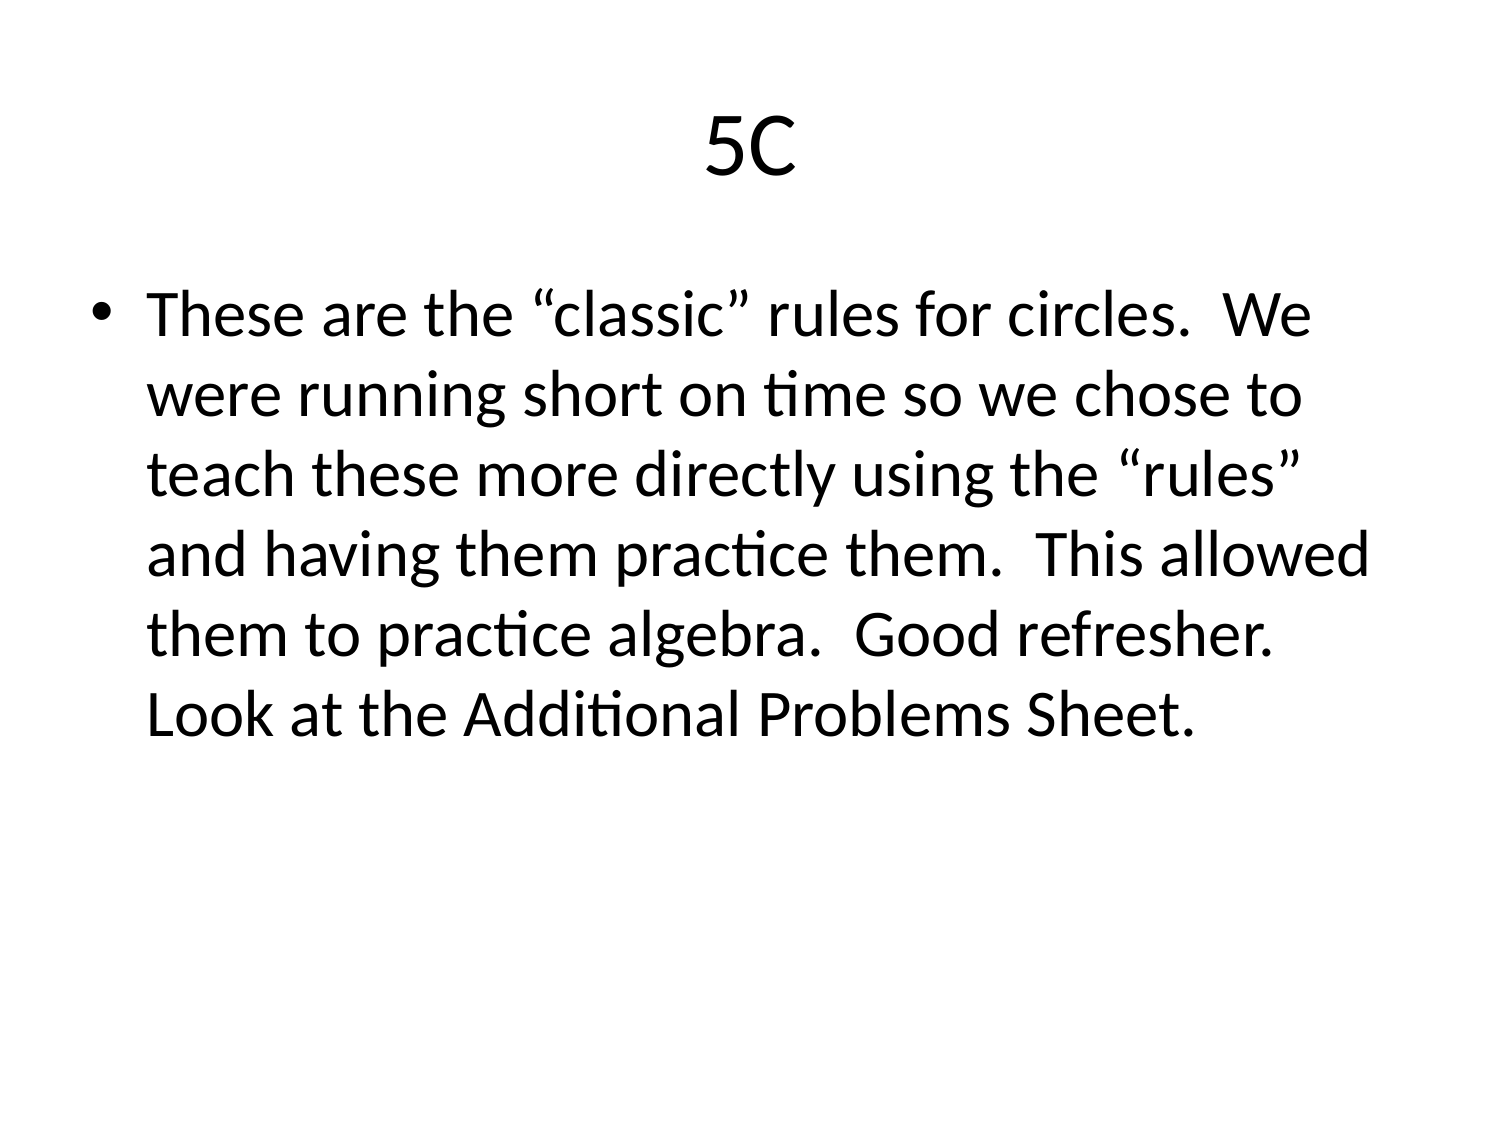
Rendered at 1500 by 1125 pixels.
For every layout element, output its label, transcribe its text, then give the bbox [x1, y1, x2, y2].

title 5C [75, 45, 1425, 233]
list These are the “classic” rules for circles. We were running short on time so we chose to teach these more directly using the “rules” and having them practice them. This allowed them to practice algebra. Good refresher. Look at the Additional Problems Sheet. [75, 262, 1425, 1005]
